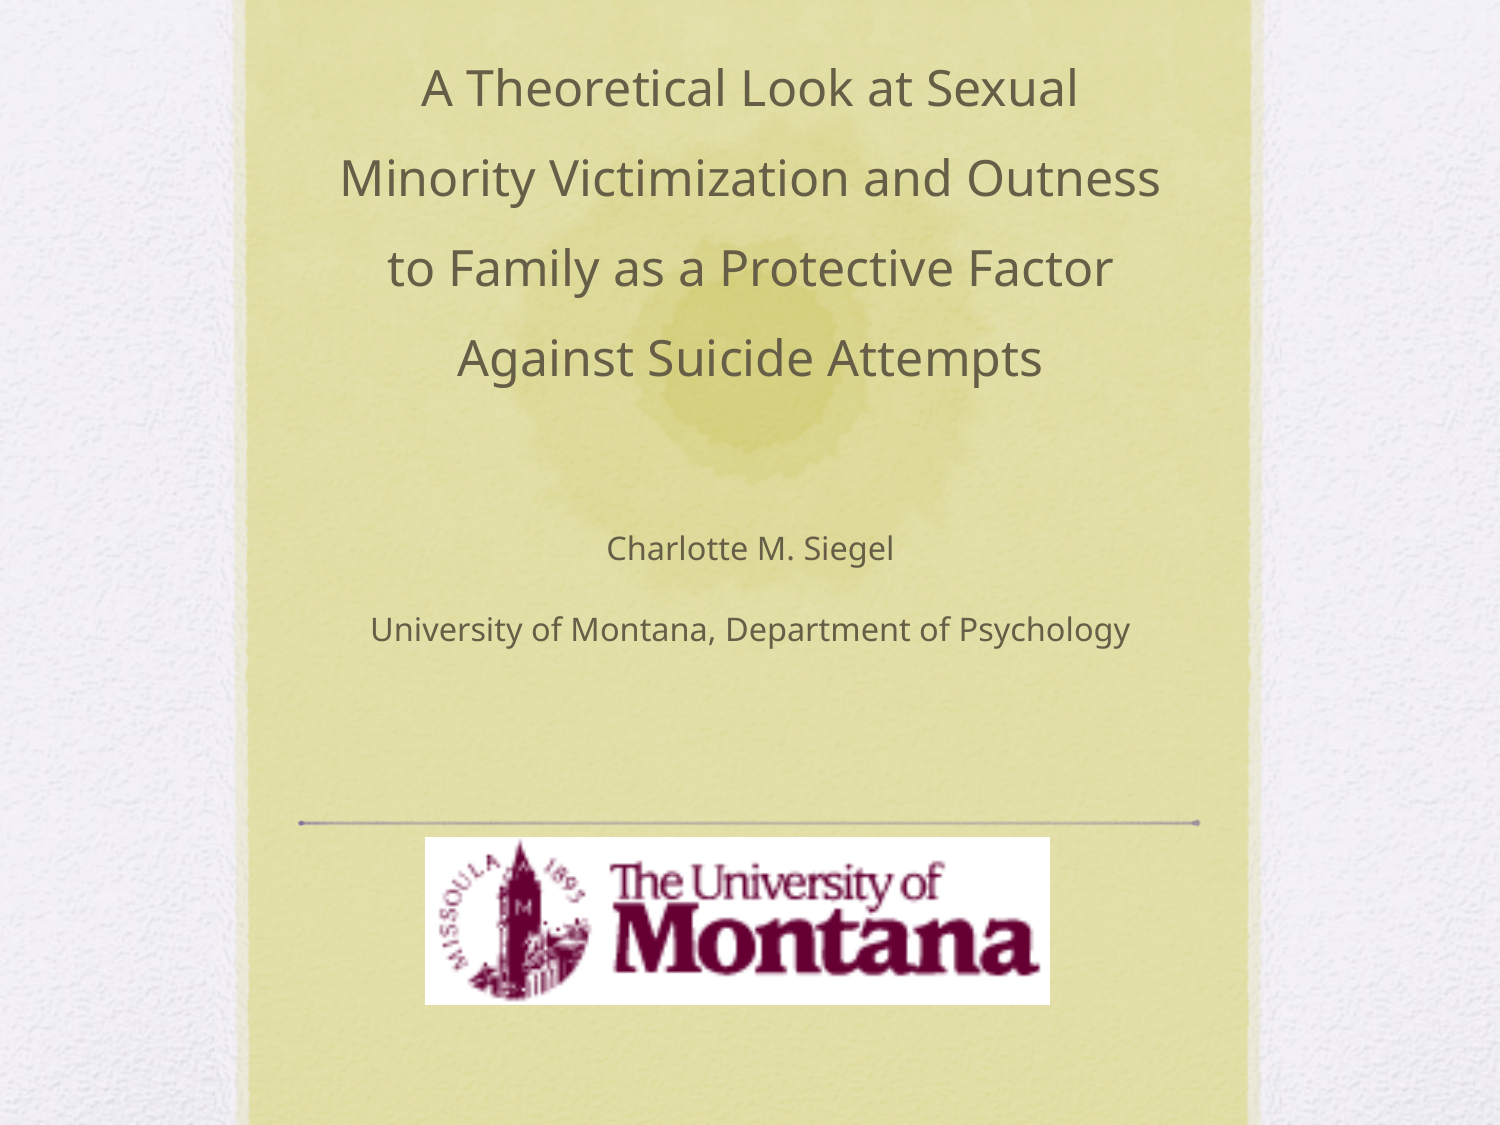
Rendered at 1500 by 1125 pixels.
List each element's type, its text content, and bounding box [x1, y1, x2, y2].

picture [0, 0, 1500, 1125]
text_box [361, 529, 1141, 591]
subtitle Charlotte M. Siegel University of Montana, Department of Psychology [304, 520, 1198, 661]
title A Theoretical Look at Sexual Minority Victimization and Outness to Family as a Protective Factor Against Suicide Attempts [304, 179, 1198, 394]
